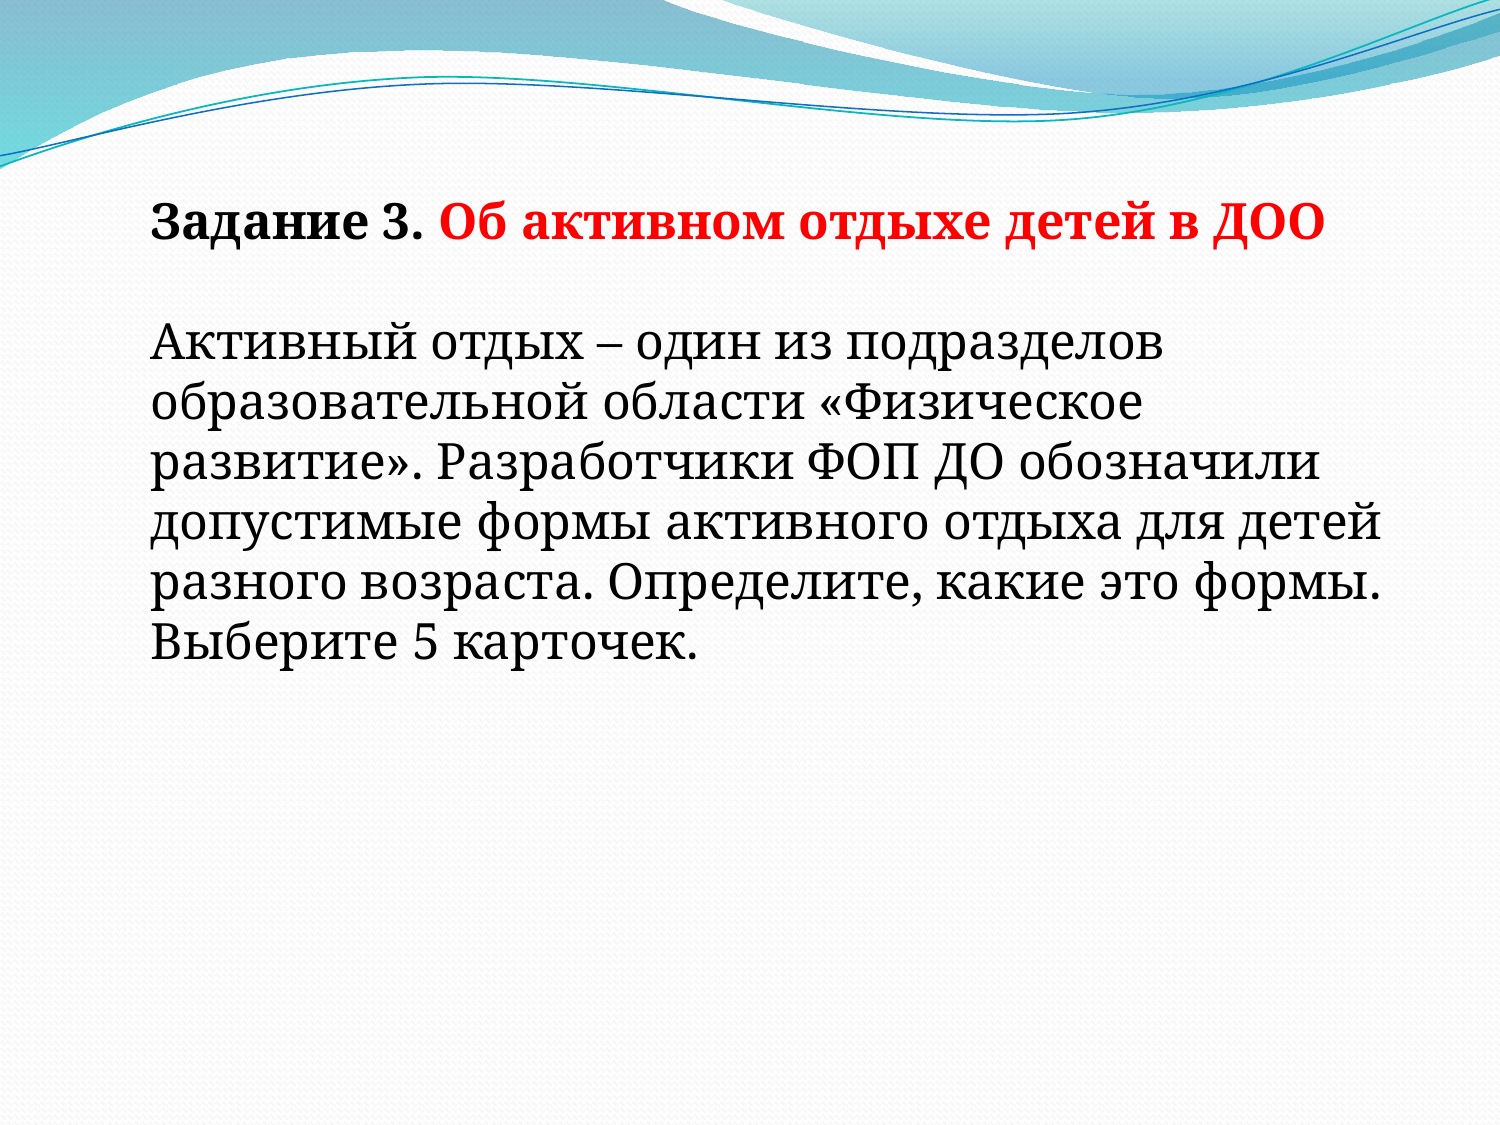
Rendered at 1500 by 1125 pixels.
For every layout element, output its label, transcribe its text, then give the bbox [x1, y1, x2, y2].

text_box Задание 3. Об активном отдыхе детей в ДОО Активный отдых – один из подразделов образовательной области «Физическое развитие». Разработчики ФОП ДО обозначили допустимые формы активного отдыха для детей разного возраста. Определите, какие это формы. Выберите 5 карточек. [135, 181, 1412, 677]
